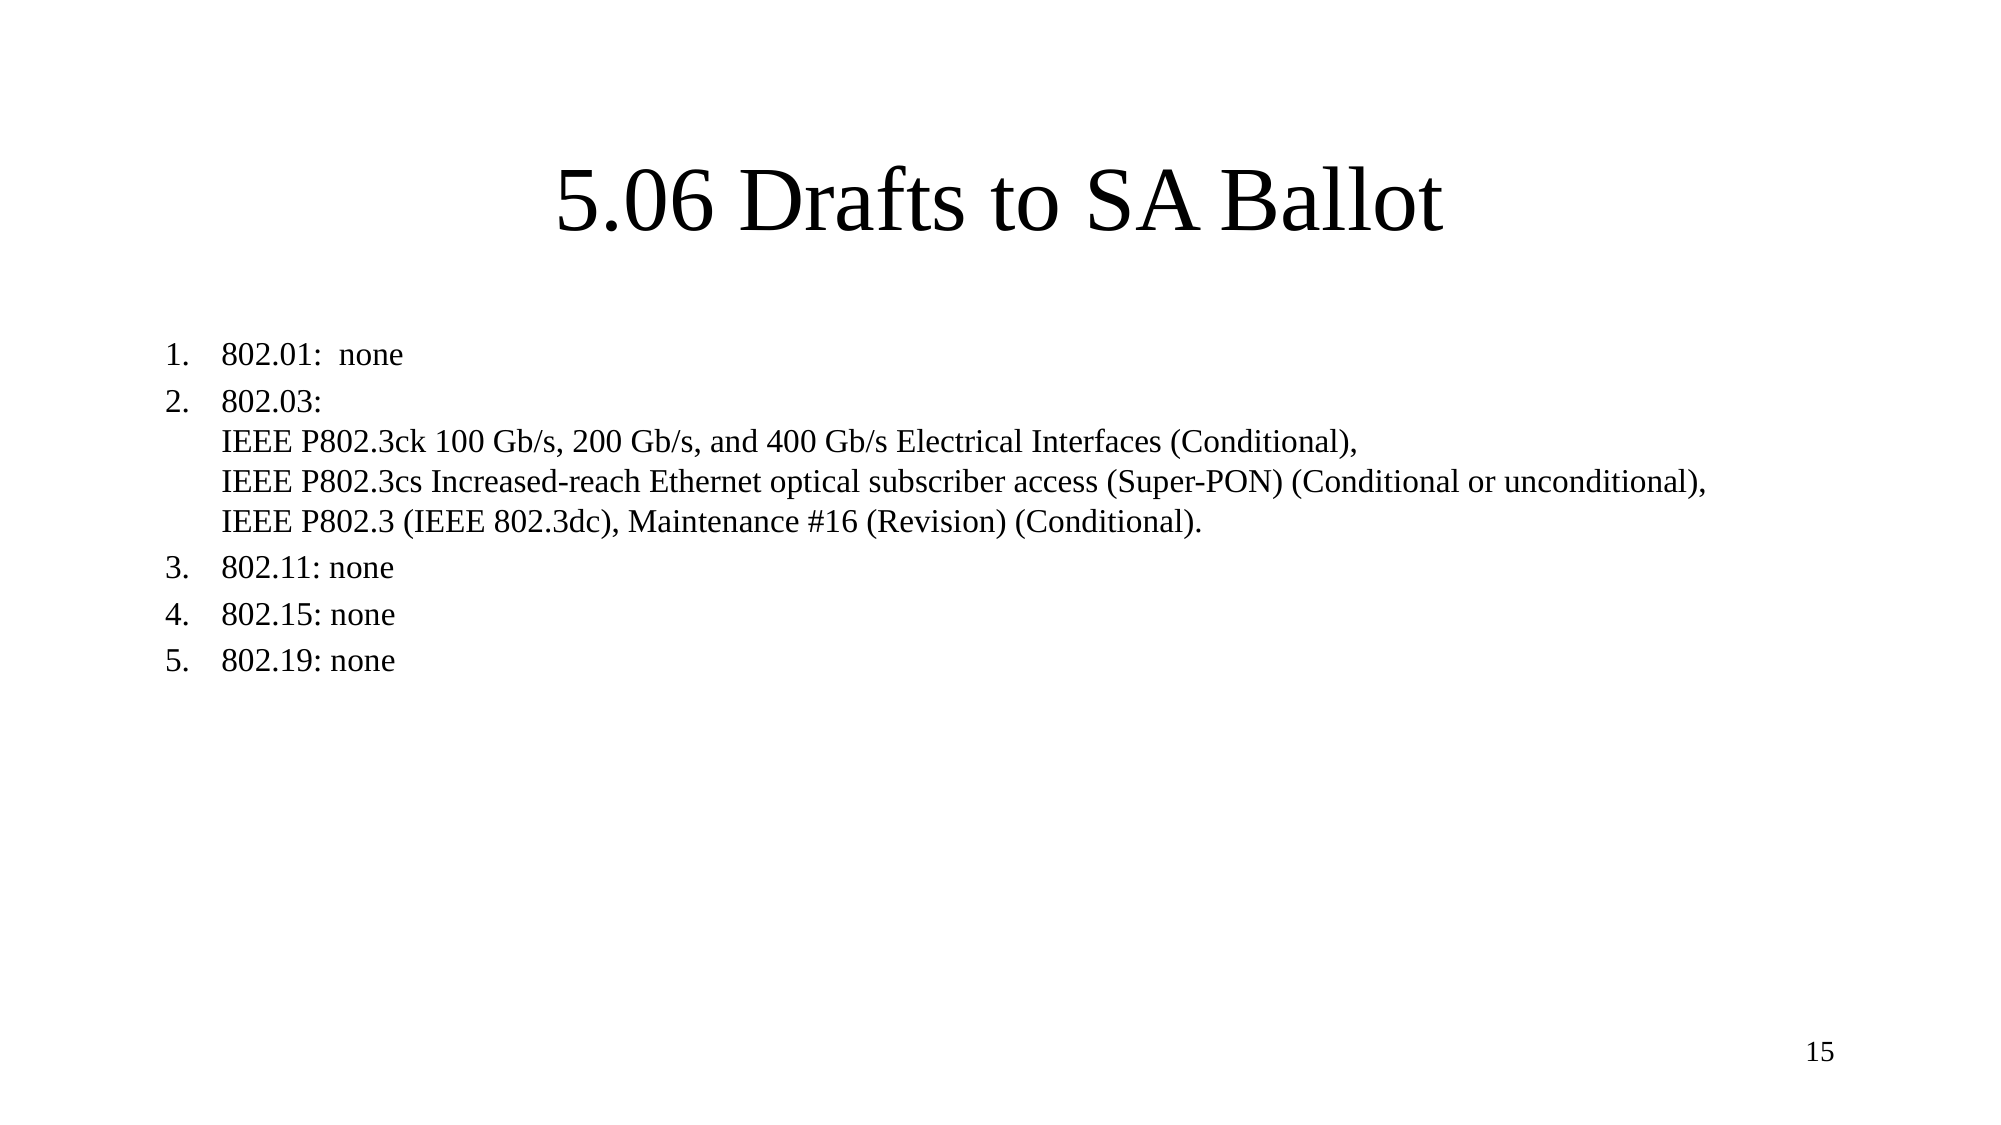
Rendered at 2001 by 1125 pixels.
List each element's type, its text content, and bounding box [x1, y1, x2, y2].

list 802.01: none 802.03: IEEE P802.3ck 100 Gb/s, 200 Gb/s, and 400 Gb/s Electrical Interfaces (Conditional), IEEE P802.3cs Increased-reach Ethernet optical subscriber access (Super-PON) (Conditional or unconditional), IEEE P802.3 (IEEE 802.3dc), Maintenance #16 (Revision) (Conditional). 802.11: none 802.15: none 802.19: none [149, 324, 1851, 1001]
slide_number 15 [1433, 1024, 1851, 1101]
title 5.06 Drafts to SA Ballot [149, 99, 1851, 288]
